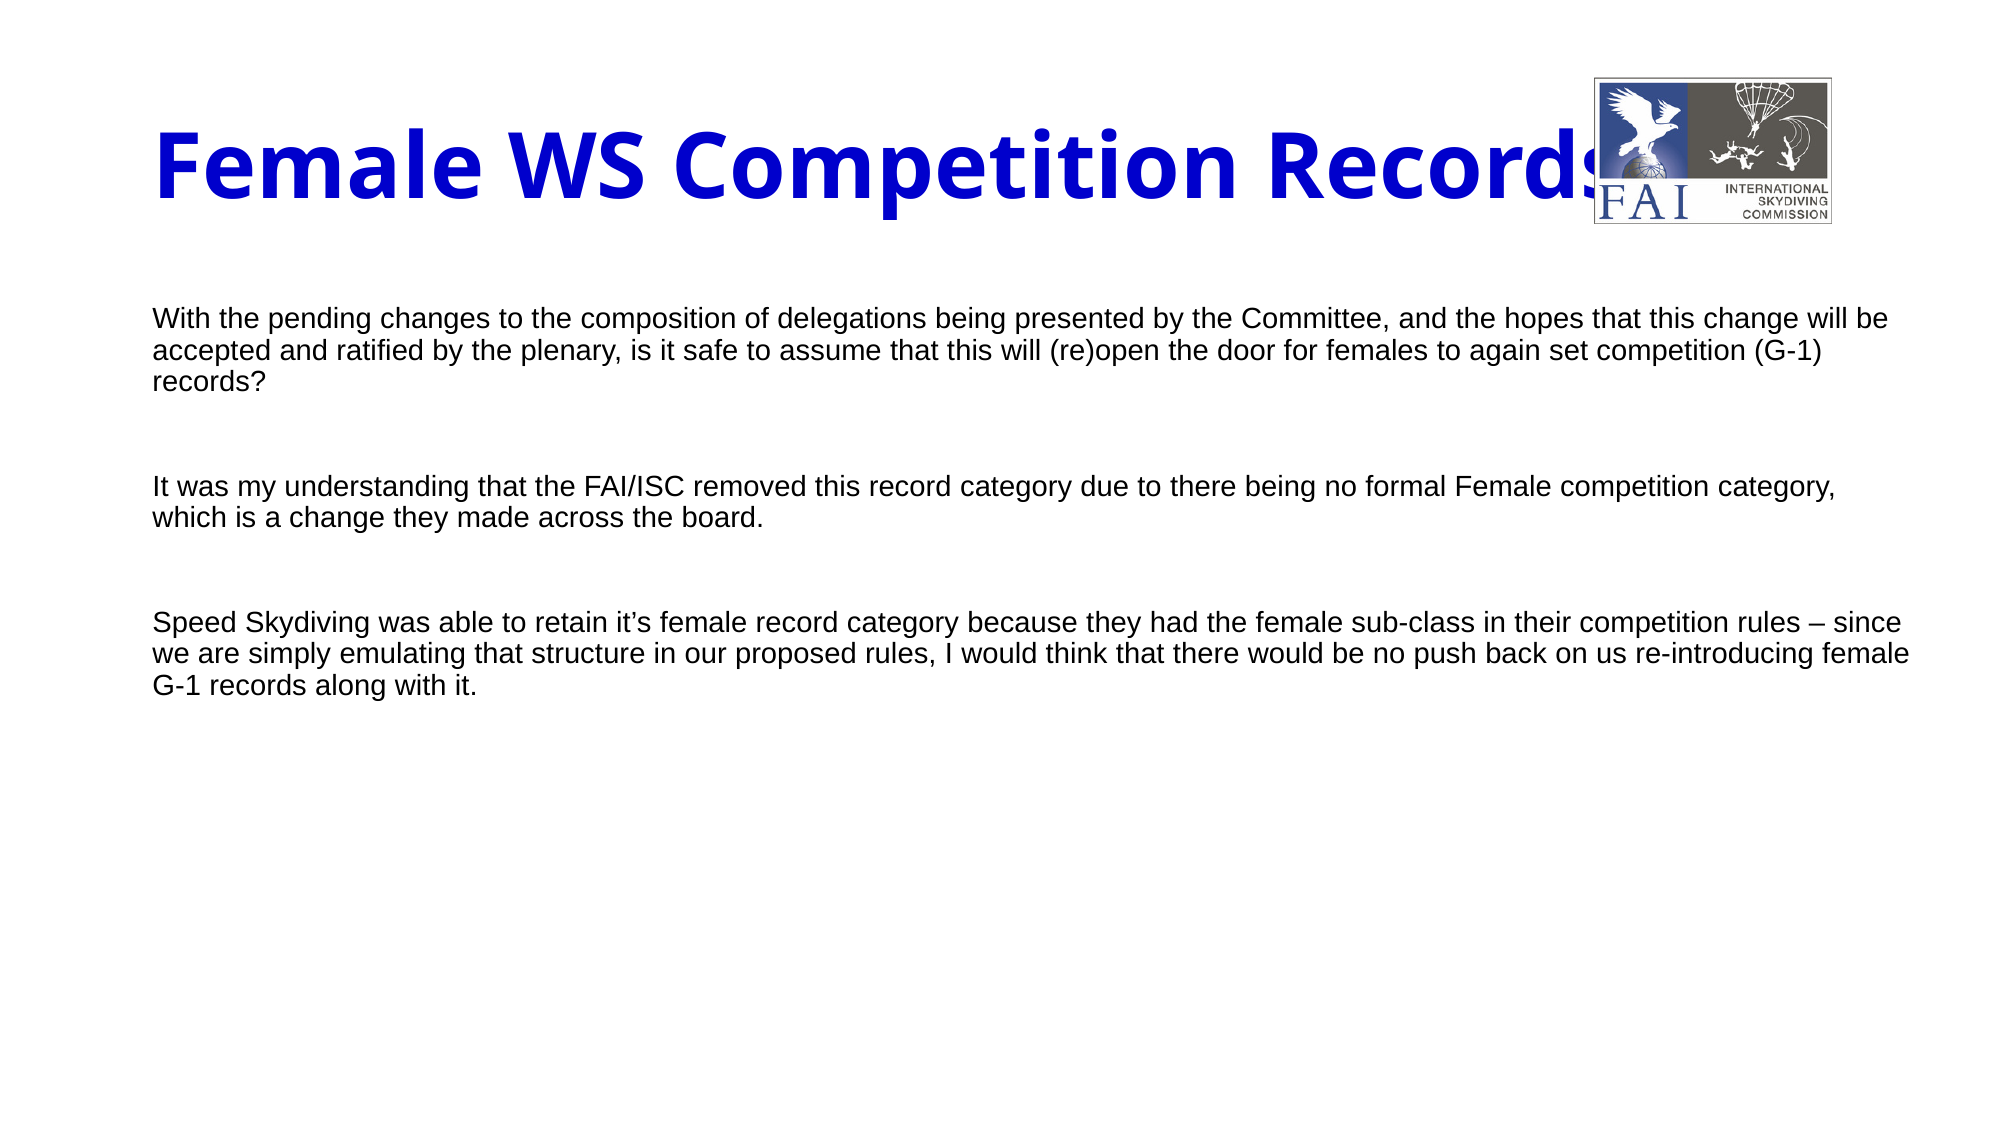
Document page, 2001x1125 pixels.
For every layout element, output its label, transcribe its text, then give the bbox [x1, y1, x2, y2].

list With the pending changes to the composition of delegations being presented by the Committee, and the hopes that this change will be accepted and ratified by the plenary, is it safe to assume that this will (re)open the door for females to again set competition (G-1) records? It was my understanding that the FAI/ISC removed this record category due to there being no formal Female competition category, which is a change they made across the board. Speed Skydiving was able to retain it’s female record category because they had the female sub-class in their competition rules – since we are simply emulating that structure in our proposed rules, I would think that there would be no push back on us re-introducing female G-1 records along with it. [137, 296, 1930, 1077]
picture [1594, 77, 1832, 224]
title Female WS Competition Records [137, 59, 1863, 278]
